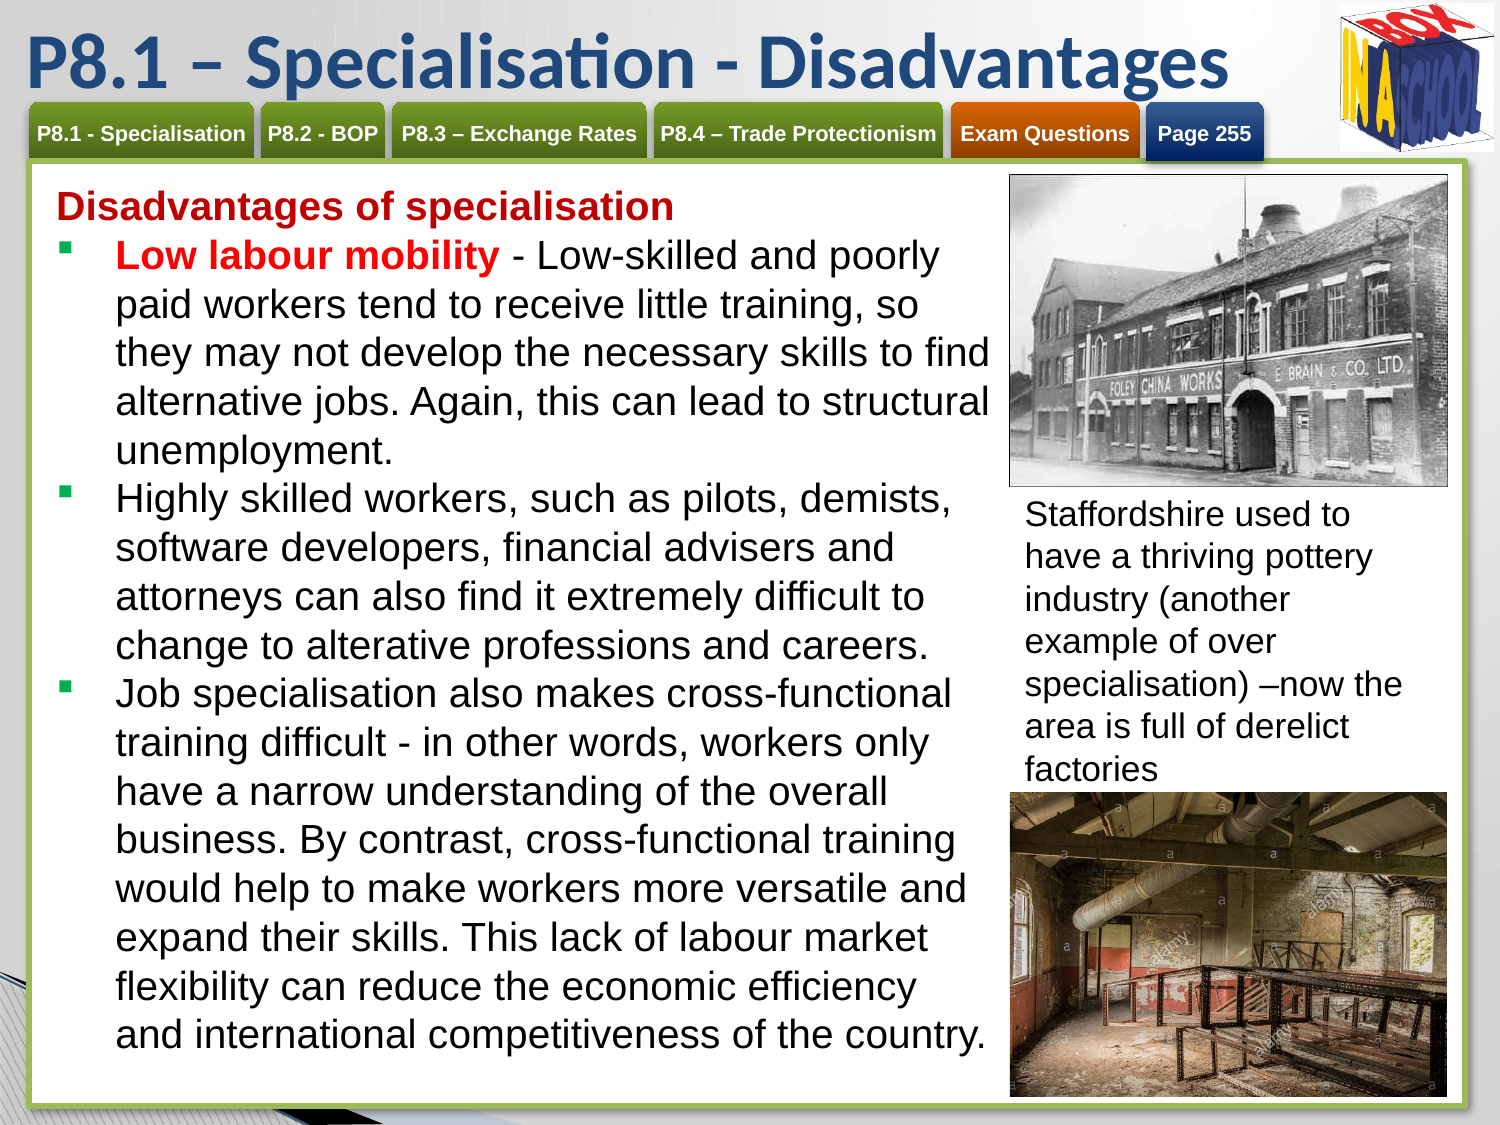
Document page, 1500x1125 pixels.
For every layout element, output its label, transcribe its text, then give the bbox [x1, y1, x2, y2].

picture [1009, 174, 1448, 487]
text_box Staffordshire used to have a thriving pottery industry (another example of over specialisation) –now the area is full of derelict factories [1009, 497, 1447, 792]
picture [1009, 792, 1448, 1097]
text_box Disadvantages of specialisation Low labour mobility - Low-skilled and poorly paid workers tend to receive little training, so they may not develop the necessary skills to find alternative jobs. Again, this can lead to structural unemployment. Highly skilled workers, such as pilots, demists, software developers, financial advisers and attorneys can also find it extremely difficult to change to alterative professions and careers. Job specialisation also makes cross-functional training difficult - in other words, workers only have a narrow understanding of the overall business. By contrast, cross-functional training would help to make workers more versatile and expand their skills. This lack of labour market flexibility can reduce the economic efficiency and international competitiveness of the country. [41, 172, 1010, 1065]
title P8.1 – Specialisation - Disadvantages [11, 11, 1465, 102]
text_box Page 255 [1145, 102, 1264, 161]
picture [1340, 3, 1495, 152]
picture [281, 1114, 303, 1125]
